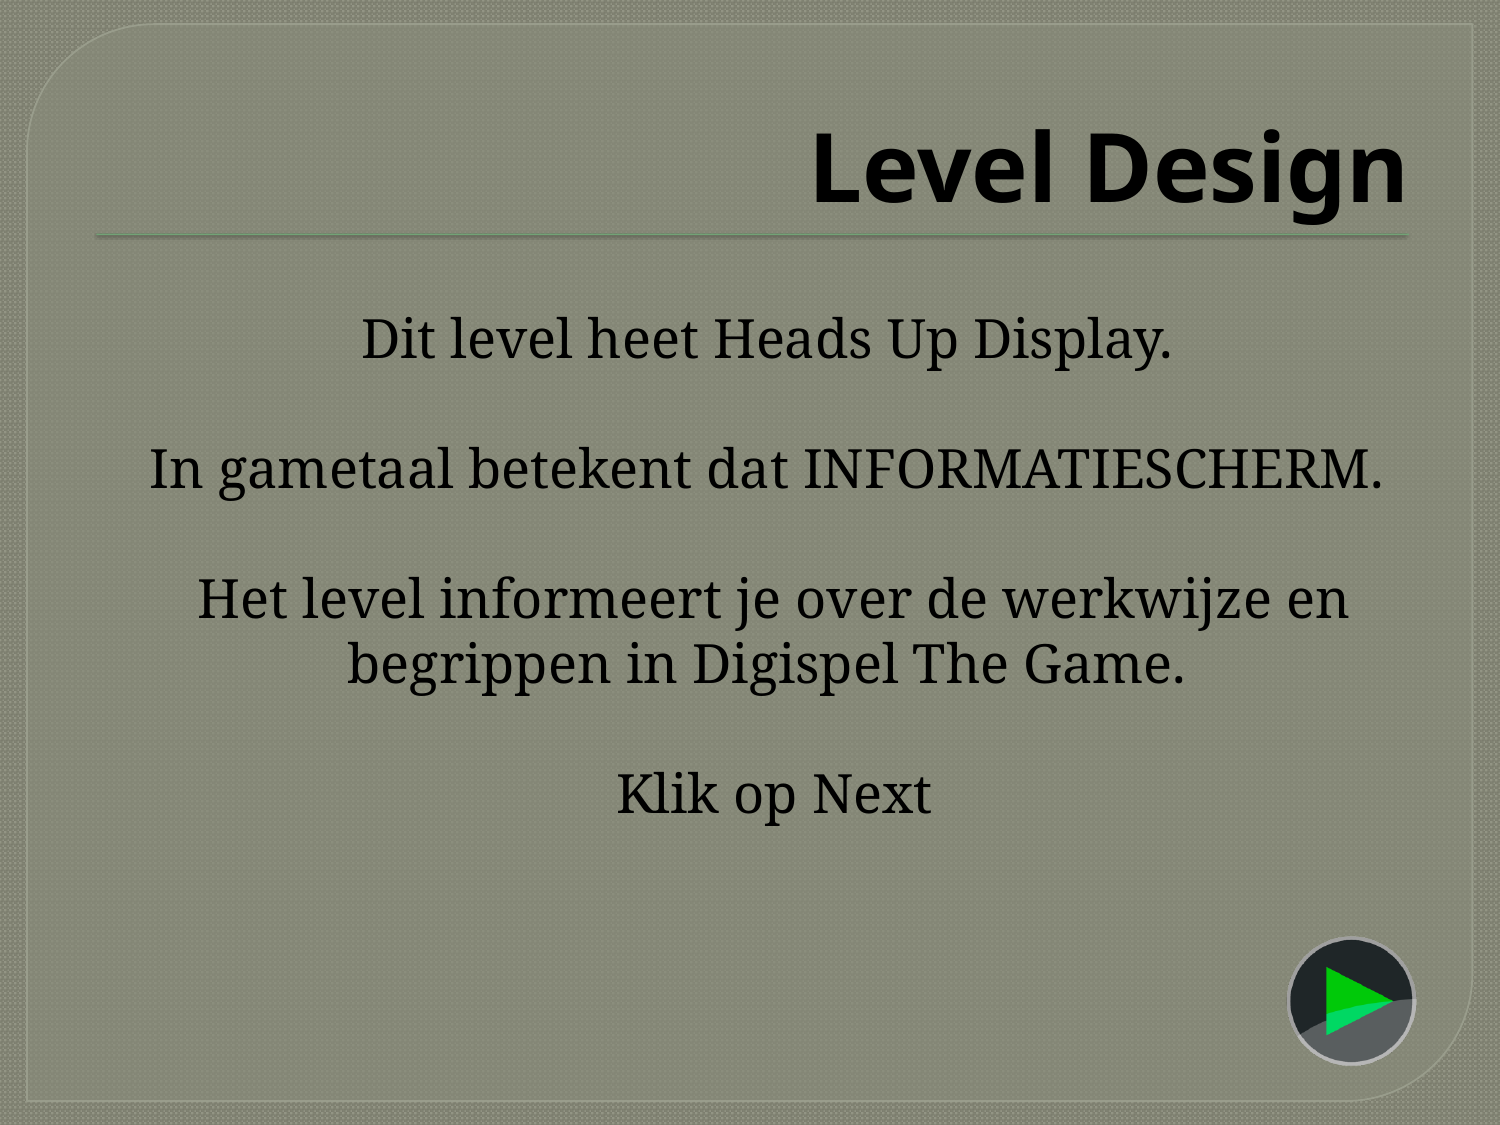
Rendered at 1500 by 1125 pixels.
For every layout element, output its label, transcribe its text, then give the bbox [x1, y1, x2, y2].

title Level Design [75, 41, 1425, 230]
picture [1269, 917, 1434, 1083]
list Dit level heet Heads Up Display. In gametaal betekent dat INFORMATIESCHERM. Het level informeert je over de werkwijze en begrippen in Digispel The Game. Klik op Next [88, 231, 1461, 988]
